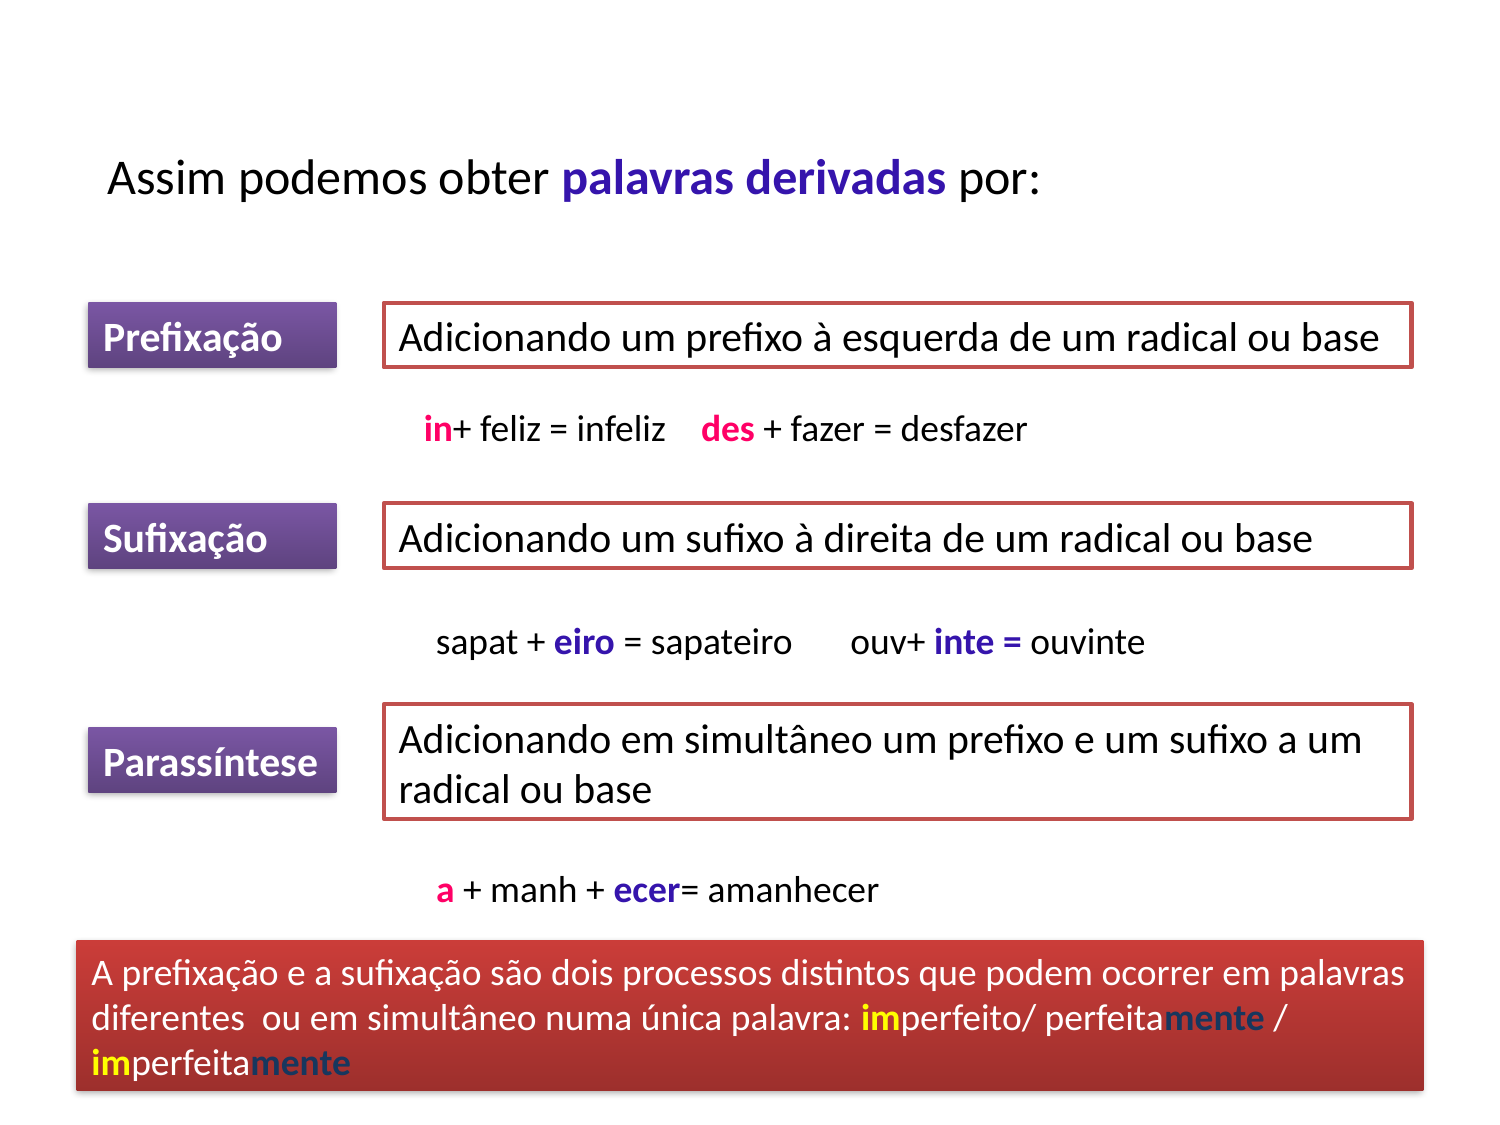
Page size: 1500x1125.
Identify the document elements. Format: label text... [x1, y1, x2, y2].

text_box ouv+ inte = ouvinte [835, 609, 1161, 670]
text_box A prefixação e a sufixação são dois processos distintos que podem ocorrer em palavras diferentes ou em simultâneo numa única palavra: imperfeito/ perfeitamente / imperfeitamente [76, 940, 1424, 1091]
text_box Adicionando um sufixo à direita de um radical ou base [382, 501, 1414, 570]
text_box Adicionando em simultâneo um prefixo e um sufixo a um radical ou base [382, 702, 1414, 821]
text_box a + manh + ecer= amanhecer [421, 857, 895, 918]
text_box Sufixação [88, 503, 337, 569]
text_box sapat + eiro = sapateiro [421, 609, 808, 670]
text_box Adicionando um prefixo à esquerda de um radical ou base [382, 301, 1414, 369]
text_box Assim podemos obter palavras derivadas por: [93, 137, 1057, 212]
text_box in+ feliz = infeliz [408, 397, 681, 457]
text_box Prefixação [88, 302, 337, 368]
text_box Parassíntese [88, 727, 337, 793]
text_box des + fazer = desfazer [686, 397, 1044, 457]
